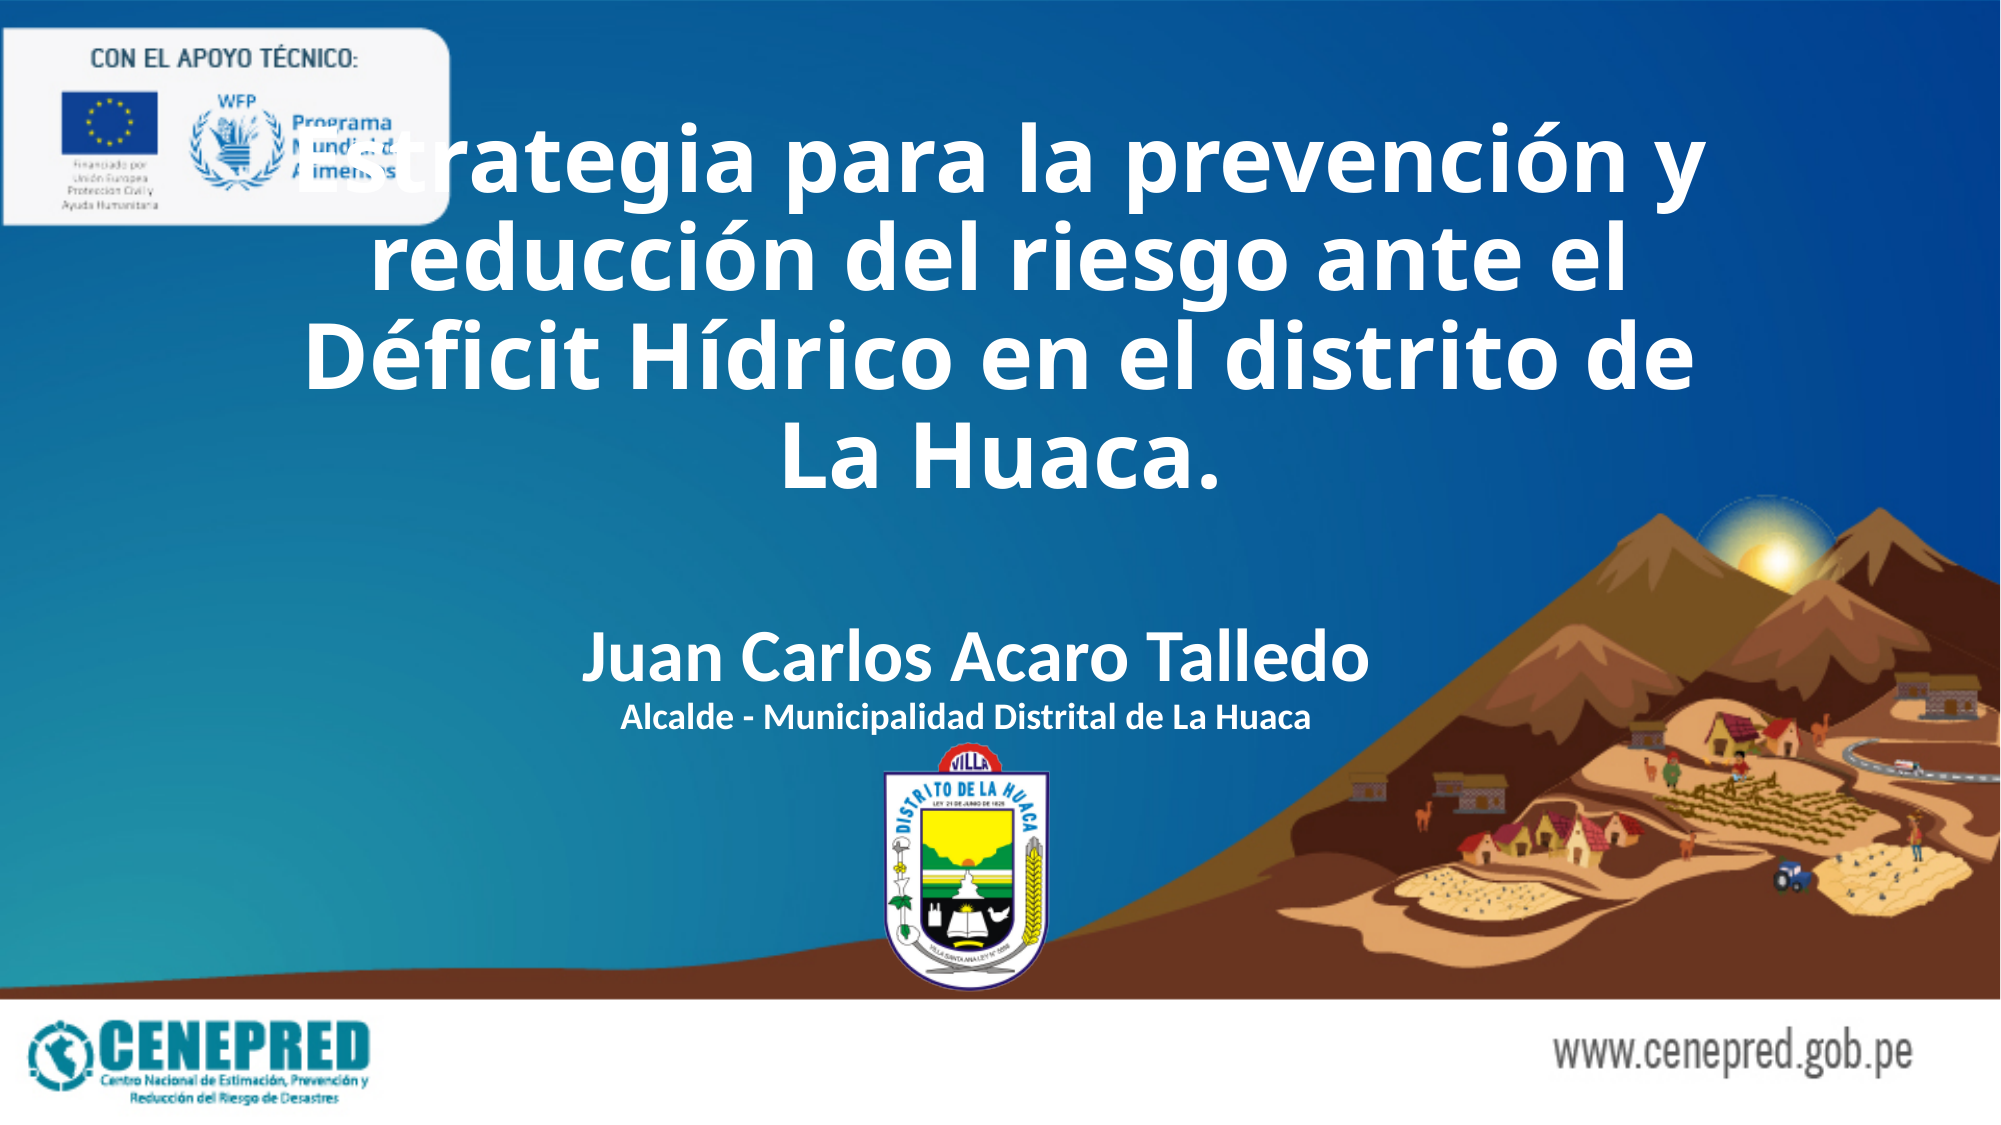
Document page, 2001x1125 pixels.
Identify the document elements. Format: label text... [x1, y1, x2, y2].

title Estrategia para la prevención y reducción del riesgo ante el Déficit Hídrico en el distrito de La Huaca. [249, 202, 1750, 517]
subtitle Juan Carlos Acaro Talledo Alcalde - Municipalidad Distrital de La Huaca [216, 608, 1717, 881]
picture [0, 0, 2001, 1125]
